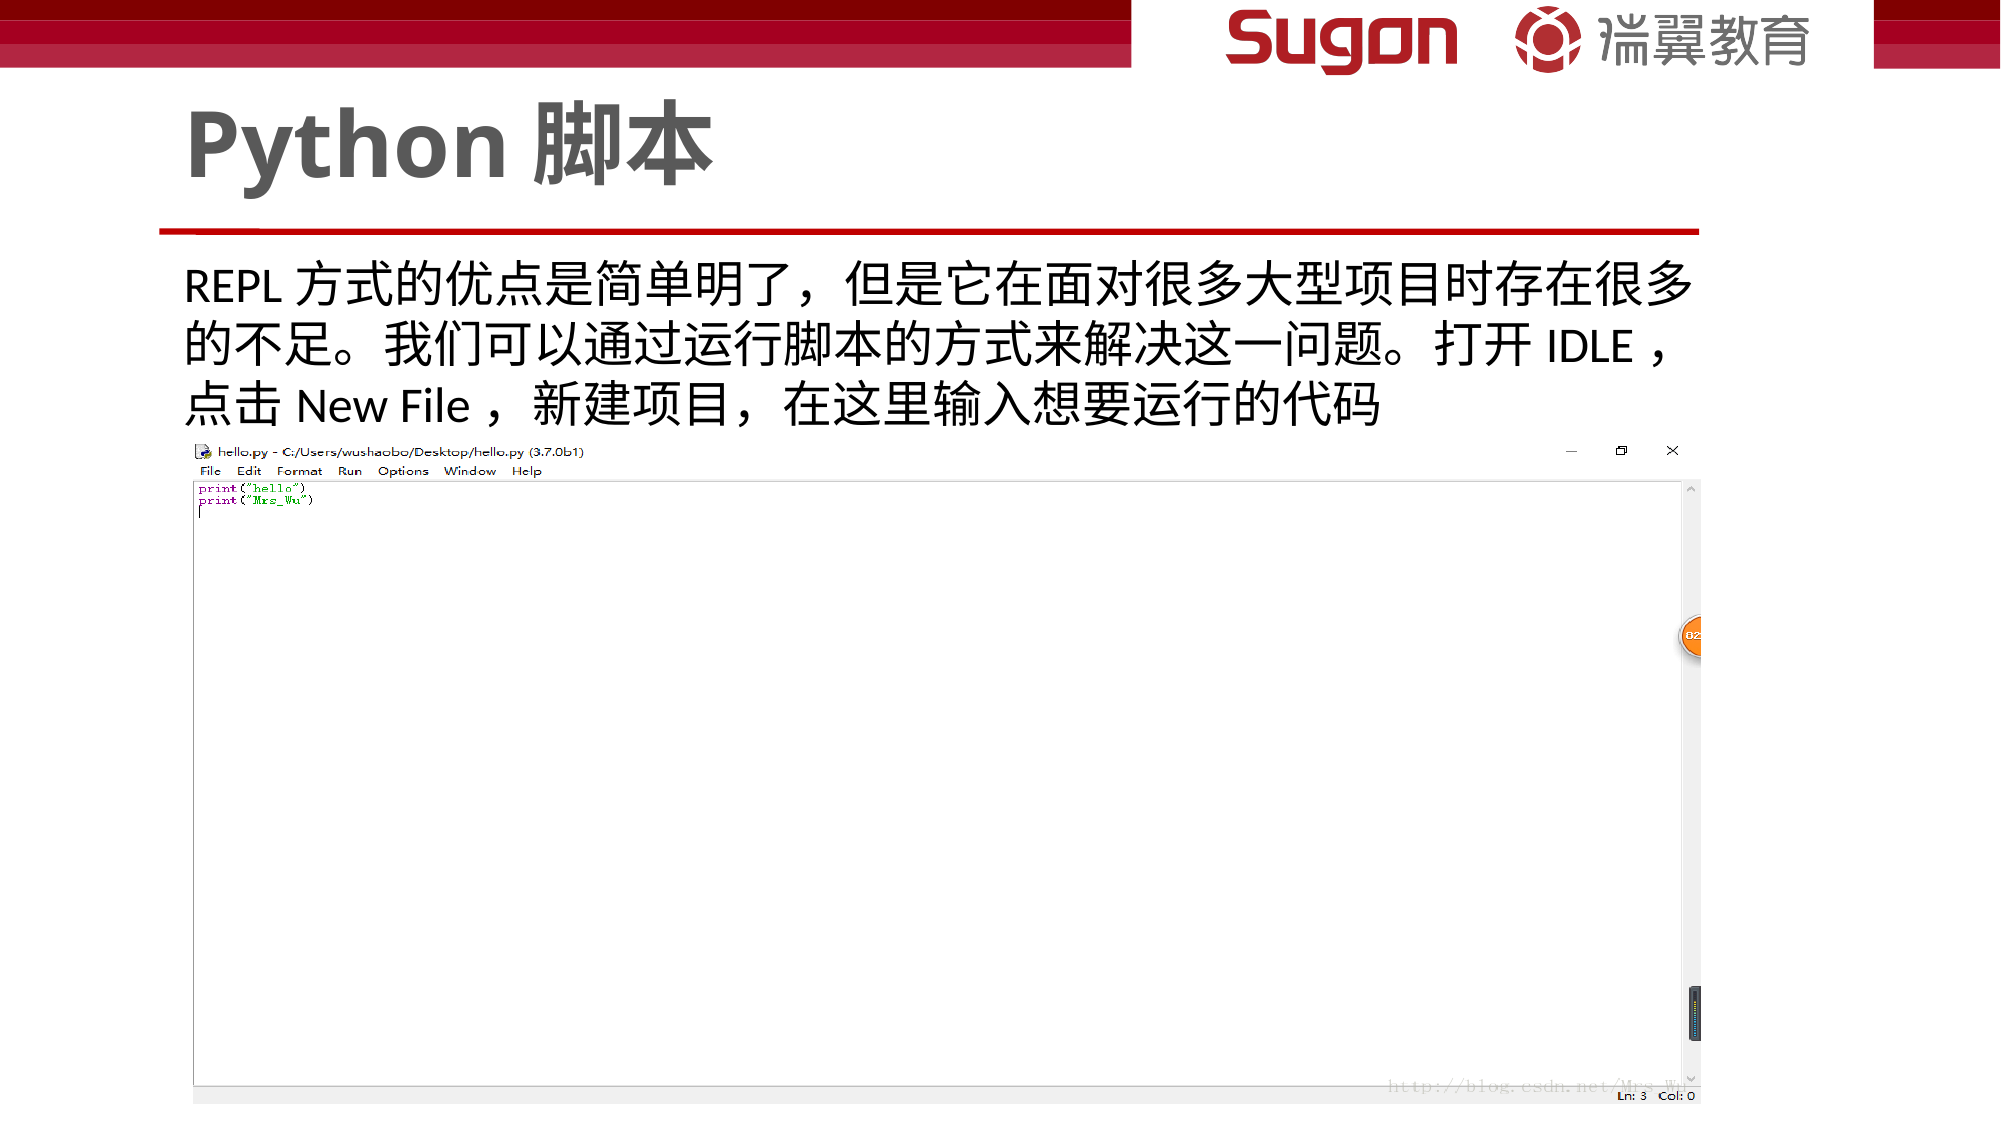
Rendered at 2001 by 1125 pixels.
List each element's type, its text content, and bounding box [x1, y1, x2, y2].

title Python脚本 [169, 91, 1895, 214]
picture [1194, 0, 1484, 91]
picture [1515, 6, 1809, 73]
picture [193, 441, 1701, 1105]
list [169, 223, 1895, 445]
text_box REPL方式的优点是简单明了，但是它在面对很多大型项目时存在很多的不足。我们可以通过运行脚本的方式来解决这一问题。打开IDLE，点击New File，新建项目，在这里输入想要运行的代码 [169, 245, 1758, 440]
